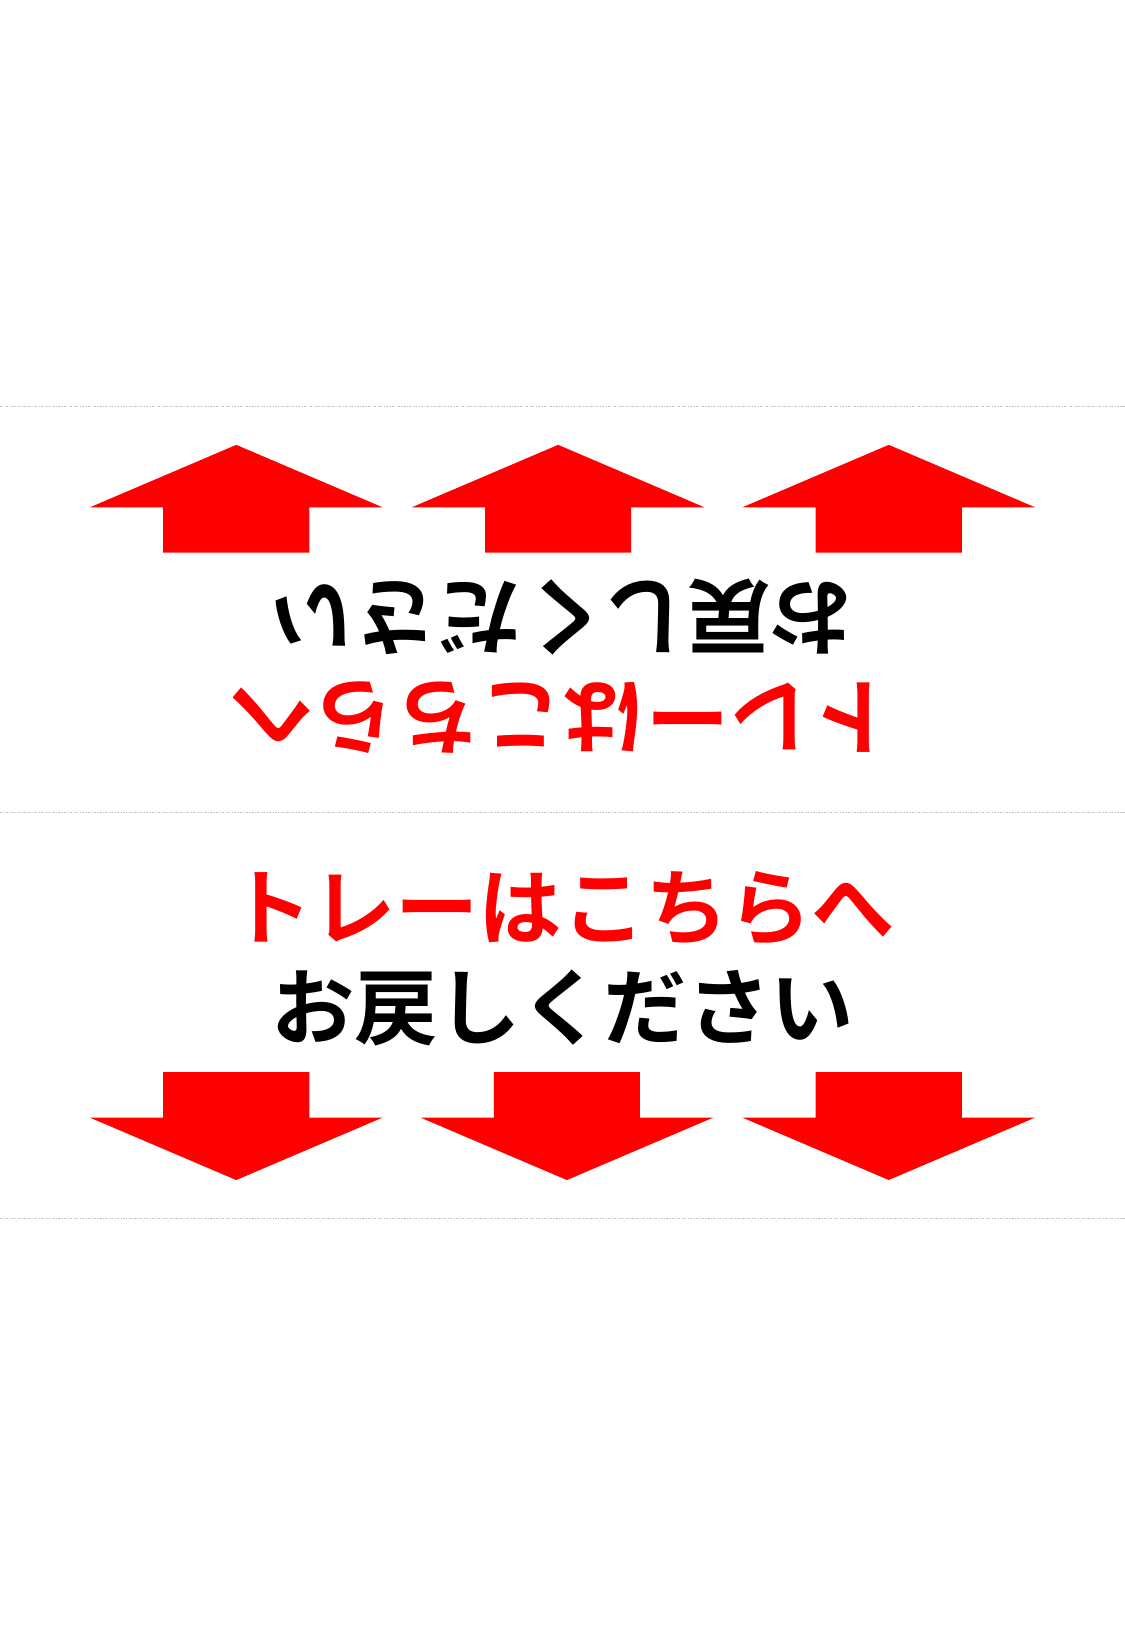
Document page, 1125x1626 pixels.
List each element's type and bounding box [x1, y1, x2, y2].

text_box [89, 848, 1035, 1181]
text_box [89, 444, 1035, 777]
